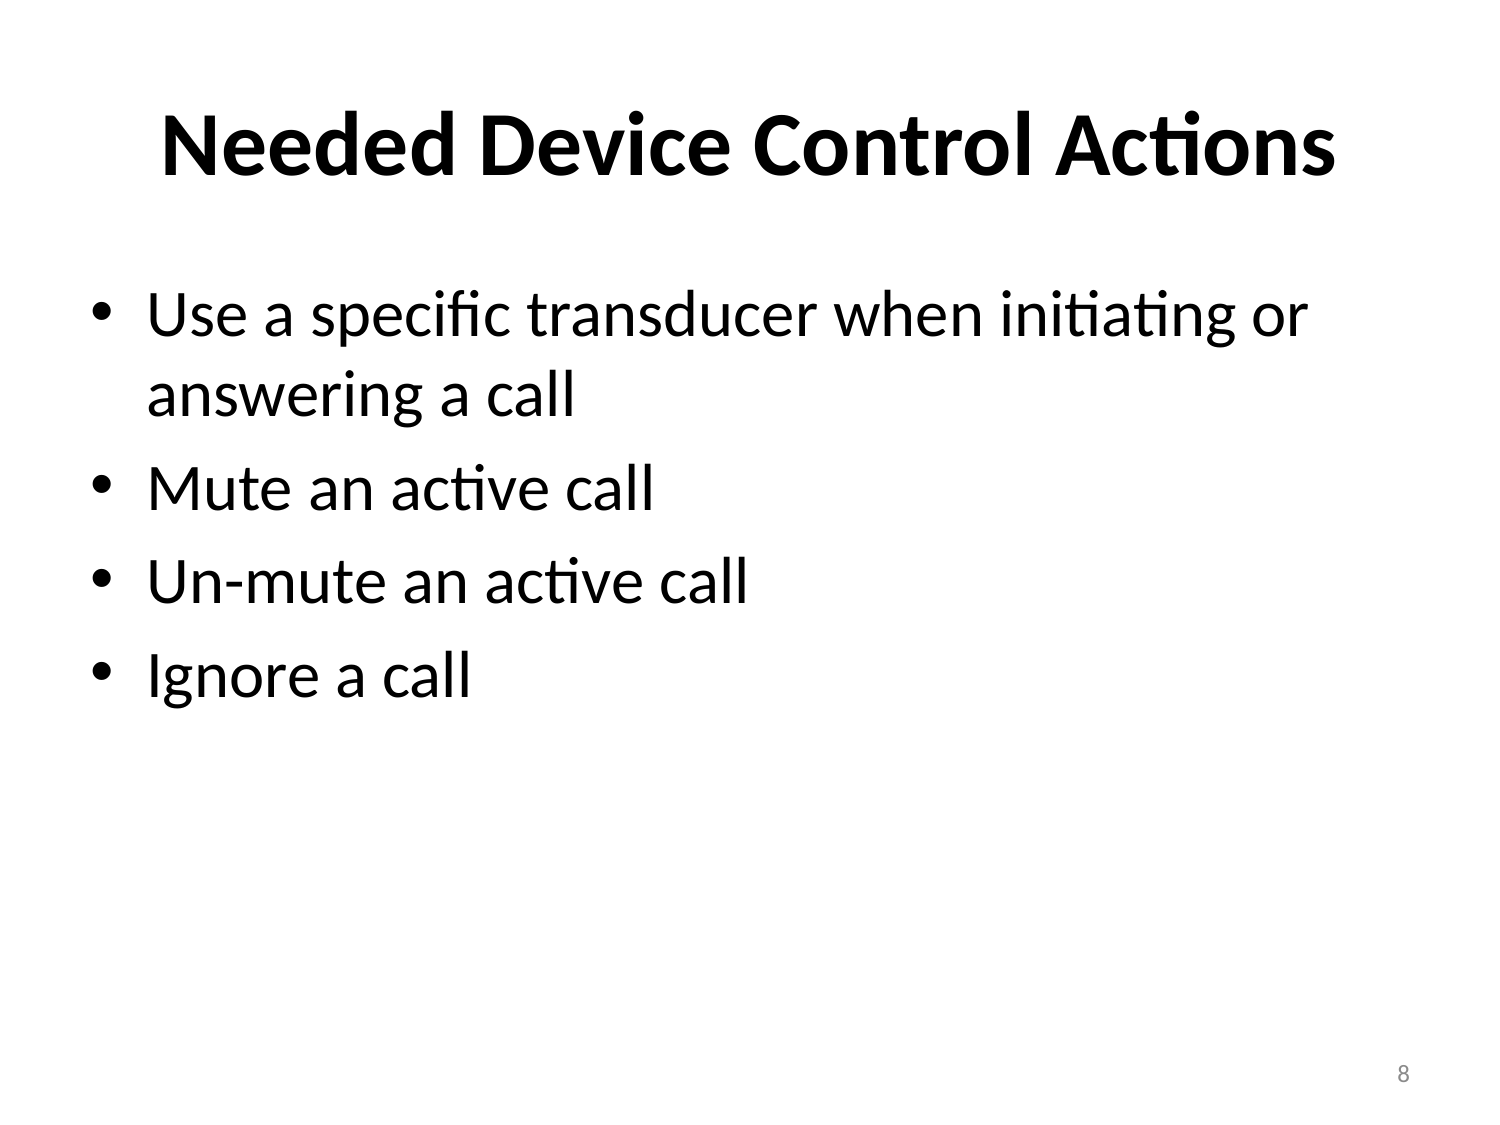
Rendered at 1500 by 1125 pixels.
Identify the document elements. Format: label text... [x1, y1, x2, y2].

title Needed Device Control Actions [75, 45, 1425, 233]
slide_number 8 [1074, 1042, 1425, 1103]
list Use a specific transducer when initiating or answering a call Mute an active call Un-mute an active call Ignore a call [75, 262, 1425, 1005]
